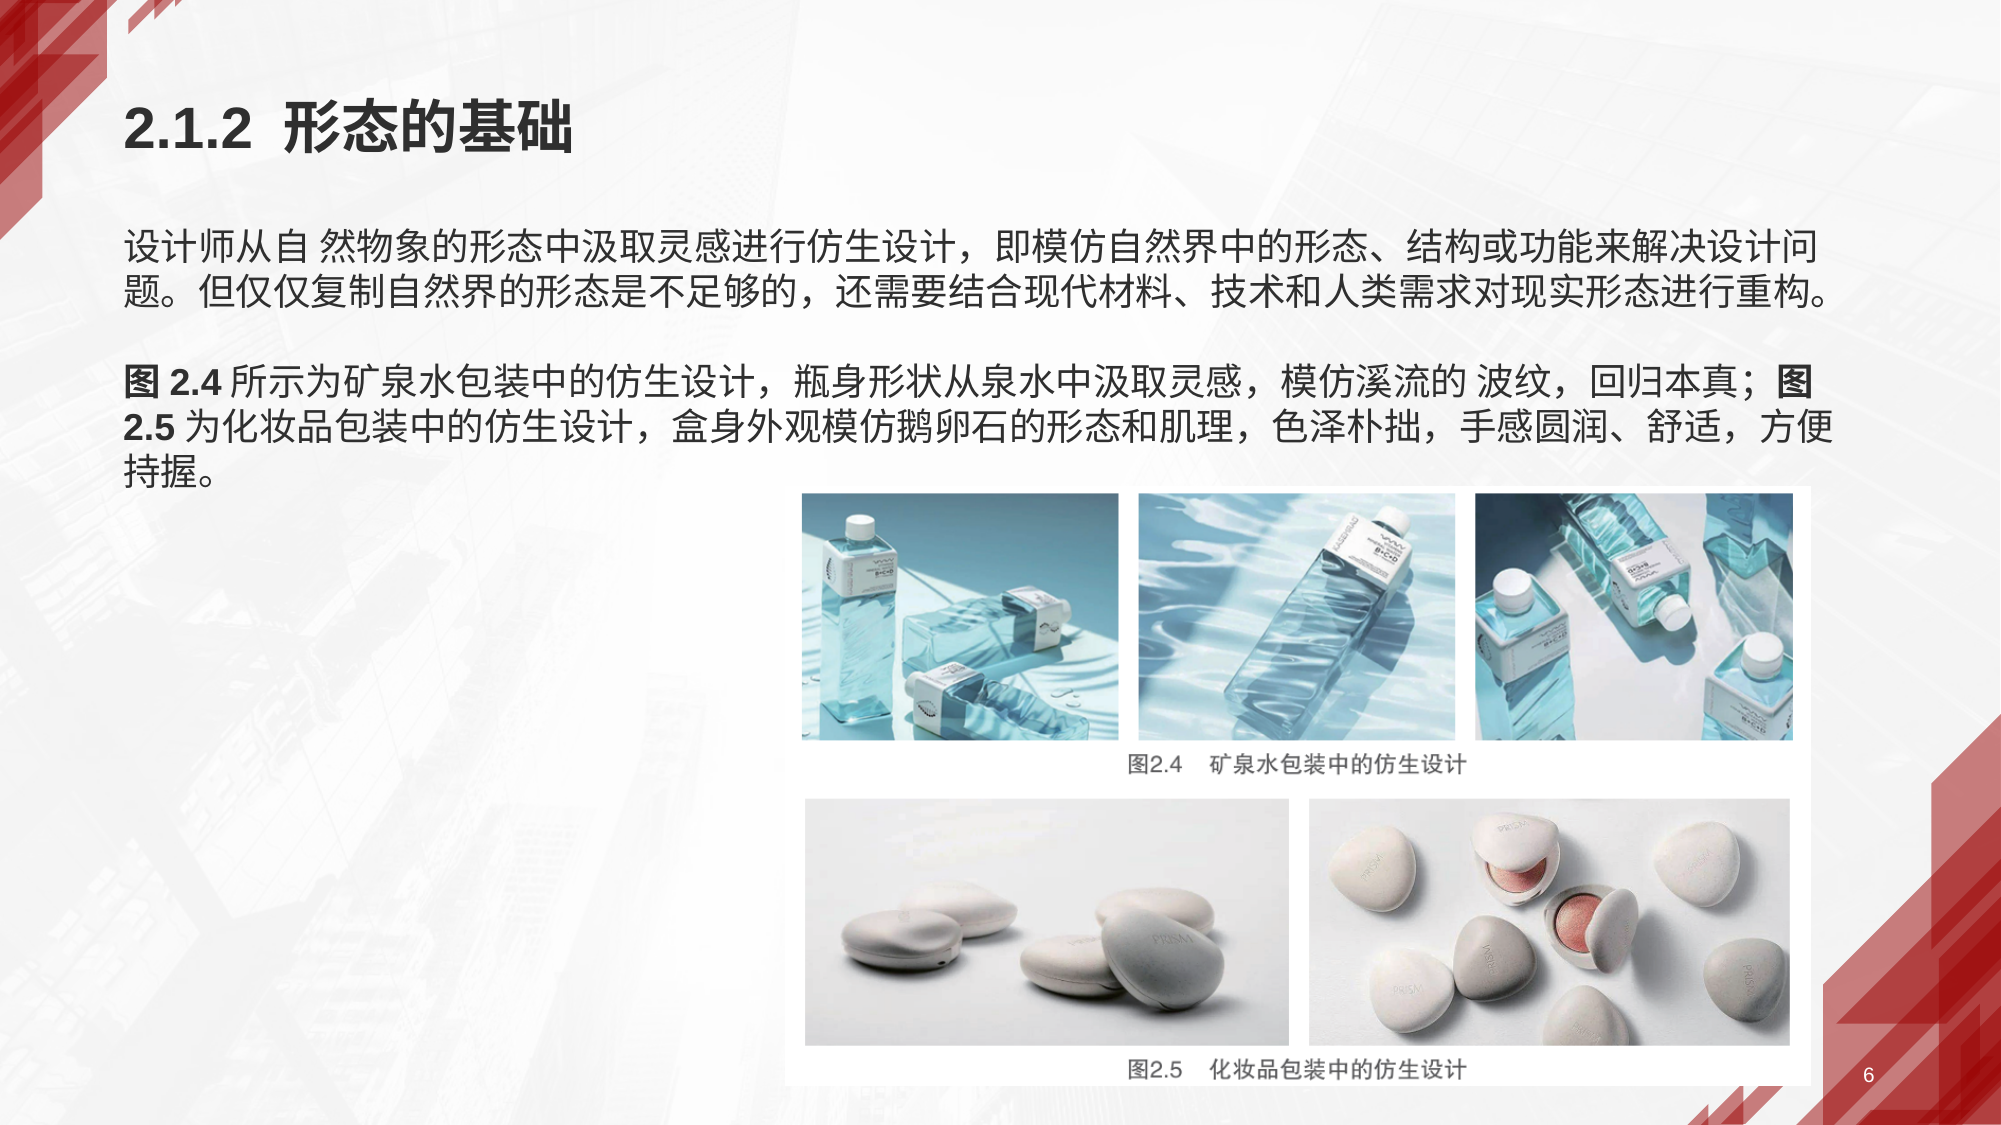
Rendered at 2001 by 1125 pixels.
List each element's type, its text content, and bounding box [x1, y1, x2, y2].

text_box 设计师从自 然物象的形态中汲取灵感进行仿生设计，即模仿自然界中的形态、结构或功能来解决设计问 题。但仅仅复制自然界的形态是不足够的，还需要结合现代材料、技术和人类需求对现实形态进行重构。 图2.4所示为矿泉水包装中的仿生设计，瓶身形状从泉水中汲取灵感，模仿溪流的 波纹，回归本真；图2.5为化妆品包装中的仿生设计，盒身外观模仿鹅卵石的形态和肌理，色泽朴拙，手感圆润、舒适，方便持握。 [108, 215, 1867, 501]
slide_number 6 [1452, 1056, 1890, 1092]
title 2.1.2 形态的基础 [108, 81, 1890, 169]
picture [785, 486, 1811, 1087]
